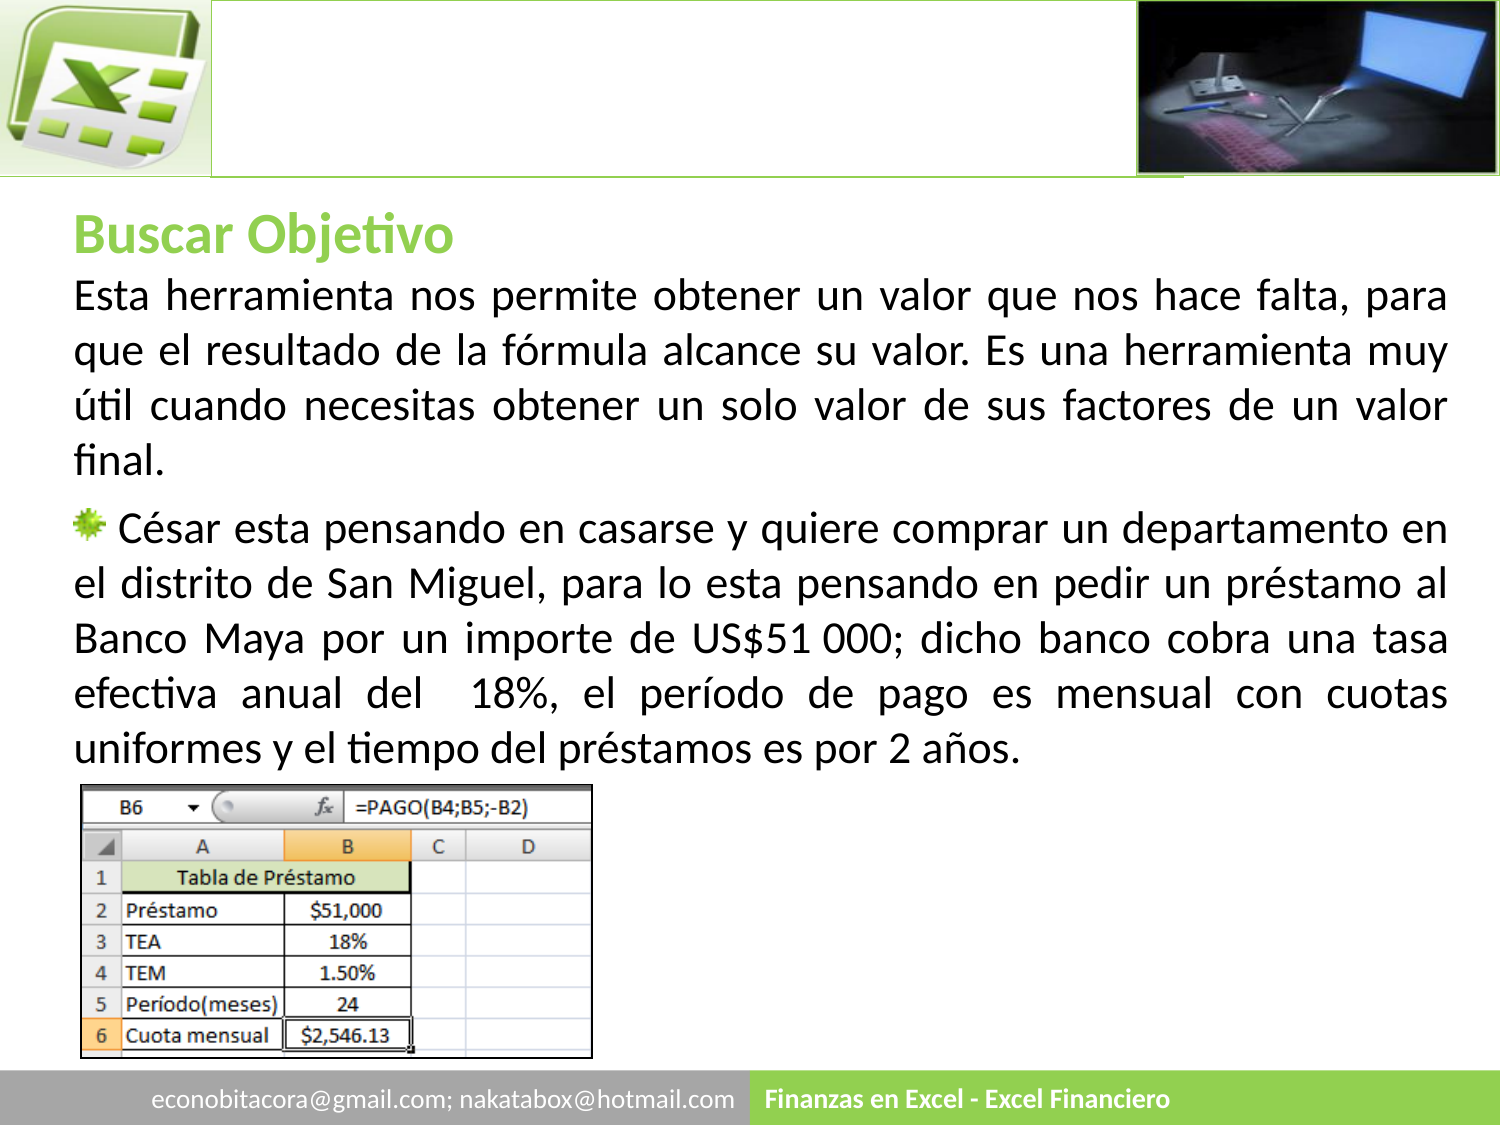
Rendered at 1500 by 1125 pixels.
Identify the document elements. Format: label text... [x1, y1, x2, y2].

text_box Finanzas en Excel - Excel Financiero [749, 1070, 1500, 1125]
picture [1136, 0, 1500, 177]
picture [81, 784, 592, 1058]
picture [0, 0, 212, 177]
text_box Buscar Objetivo Esta herramienta nos permite obtener un valor que nos hace falta, para que el resultado de la fórmula alcance su valor. Es una herramienta muy útil cuando necesitas obtener un solo valor de sus factores de un valor final. César esta pensando en casarse y quiere comprar un departamento en el distrito de San Miguel, para lo esta pensando en pedir un préstamo al Banco Maya por un importe de US$51 000; dicho banco cobra una tasa efectiva anual del 18%, el período de pago es mensual con cuotas uniformes y el tiempo del préstamos es por 2 años. [58, 187, 1465, 774]
picture [73, 508, 106, 541]
text_box econobitacora@gmail.com; nakatabox@hotmail.com [0, 1070, 749, 1125]
text_box [212, 0, 1134, 178]
